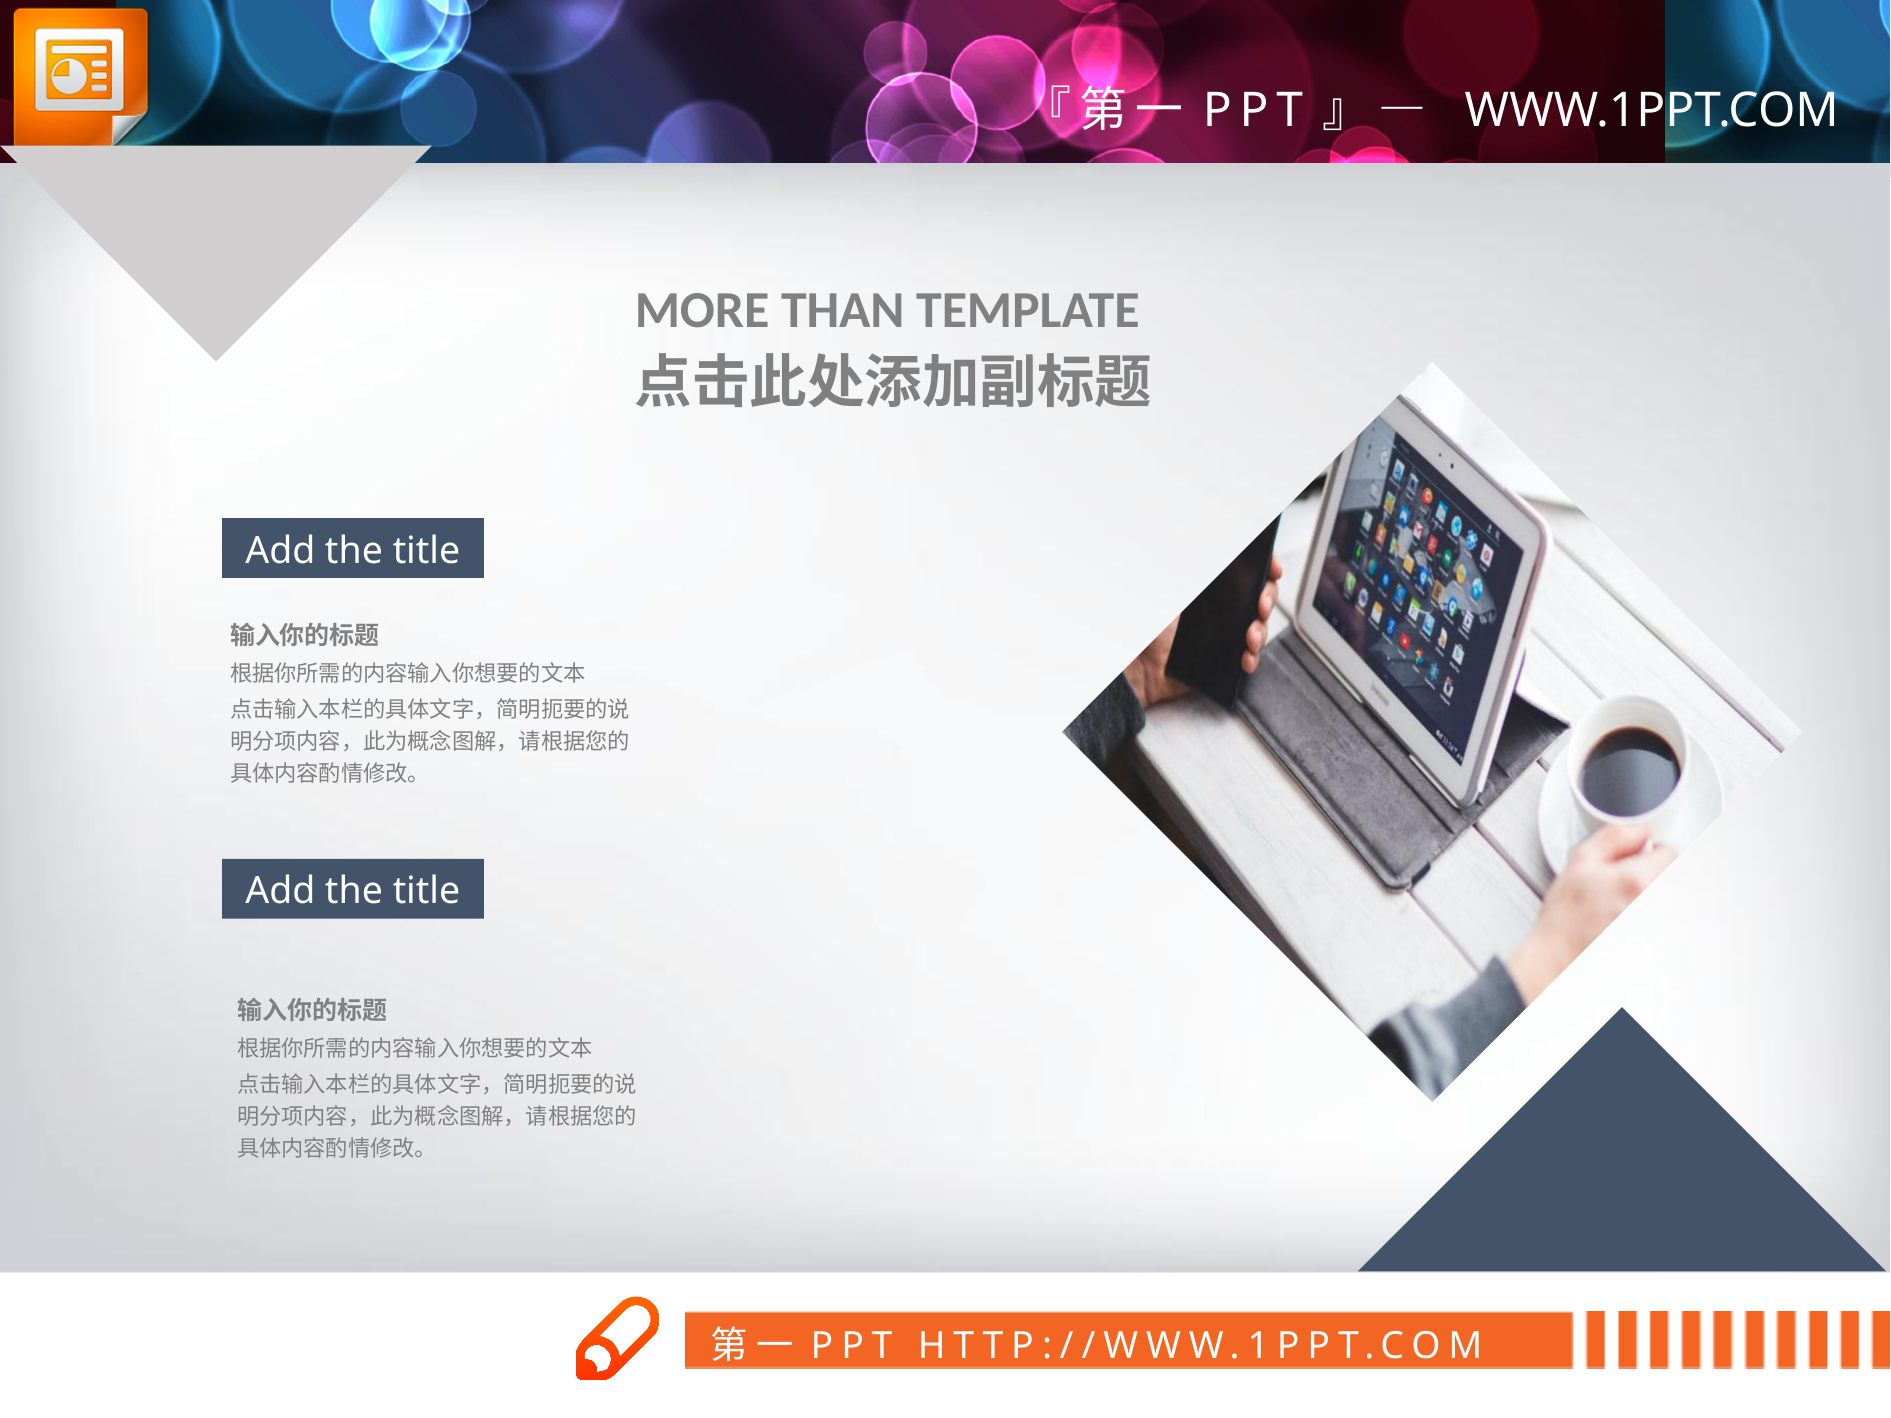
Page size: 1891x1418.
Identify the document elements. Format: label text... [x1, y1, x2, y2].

picture [685, 1311, 1891, 1369]
text_box 输入你的标题 根据你所需的内容输入你想要的文本 点击输入本栏的具体文字，简明扼要的说明分项内容，此为概念图解，请根据您的具体内容酌情修改。 [206, 601, 216, 798]
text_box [221, 517, 485, 920]
text_box [1357, 1007, 1887, 1272]
text_box 输入你的标题 根据你所需的内容输入你想要的文本 点击输入本栏的具体文字，简明扼要的说明分项内容，此为概念图解，请根据您的具体内容酌情修改。 [213, 976, 665, 1173]
text_box MORE THAN TEMPLATE 点击此处添加副标题 [620, 262, 1281, 422]
text_box [1062, 361, 1803, 1103]
text_box [0, 145, 432, 362]
text_box 输入你的标题 根据你所需的内容输入你想要的文本 点击输入本栏的具体文字，简明扼要的说明分项内容，此为概念图解，请根据您的具体内容酌情修改。 [489, 601, 658, 798]
picture [0, 0, 1891, 1275]
